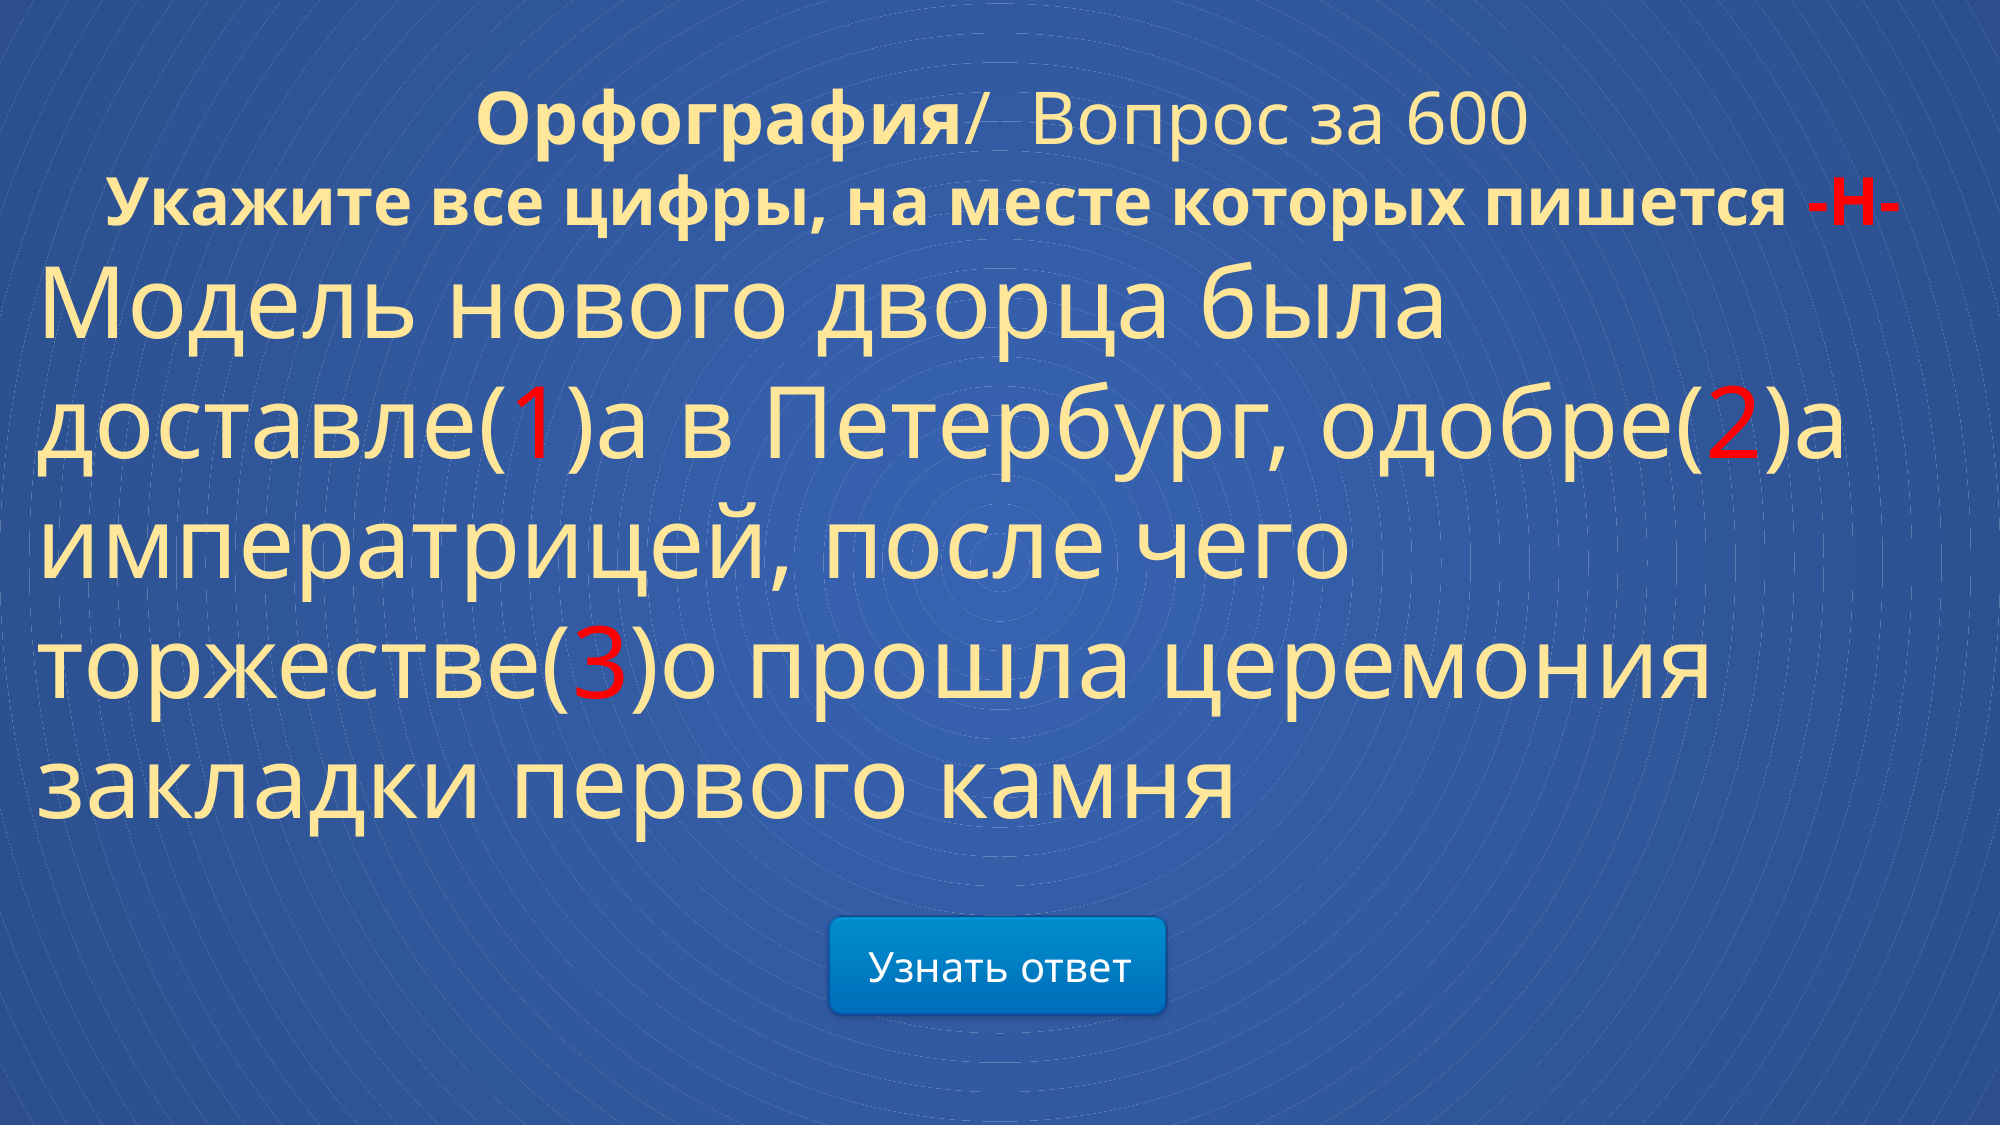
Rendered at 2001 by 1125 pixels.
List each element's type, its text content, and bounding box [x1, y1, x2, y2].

picture [793, 902, 1180, 1035]
text_box Орфография/ Вопрос за 600 Укажите все цифры, на месте которых пишется -Н- Модель нового дворца была доставле(1)а в Петербург, одобре(2)а императрицей, после чего торжестве(3)о прошла церемония закладки первого камня [22, 63, 1984, 846]
